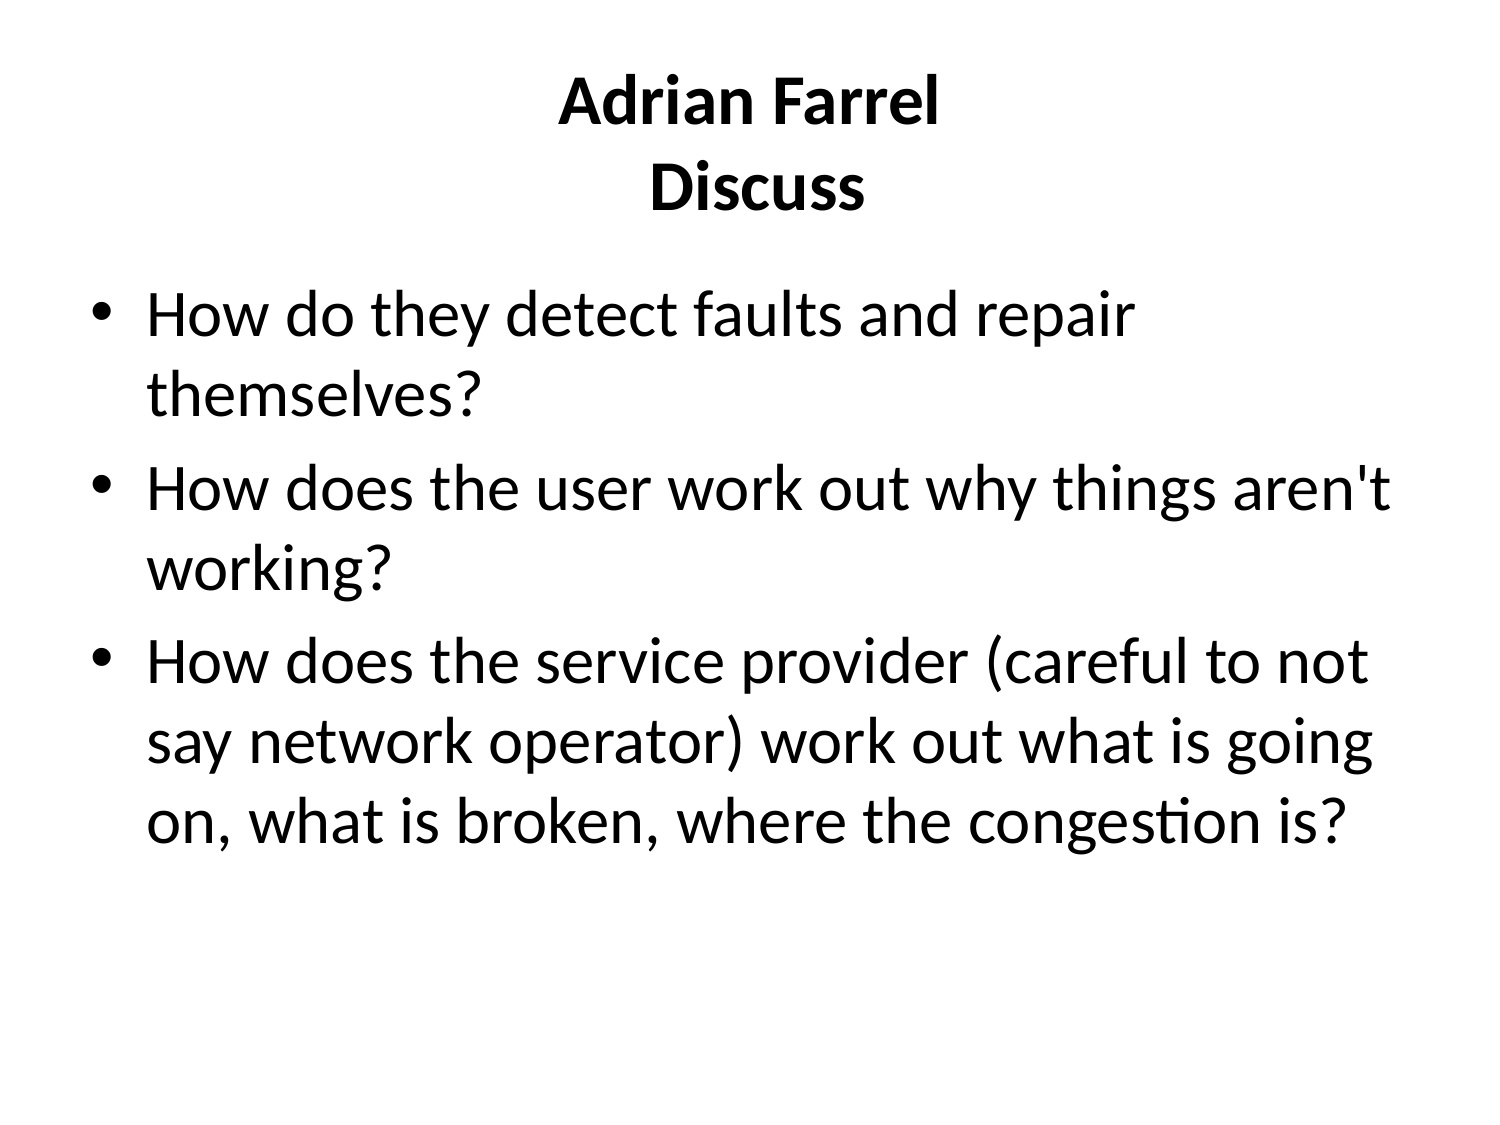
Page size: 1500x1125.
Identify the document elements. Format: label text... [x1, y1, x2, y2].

title Adrian Farrel Discuss [75, 45, 1425, 233]
list How do they detect faults and repair themselves? How does the user work out why things aren't working? How does the service provider (careful to not say network operator) work out what is going on, what is broken, where the congestion is? [75, 262, 1425, 1005]
